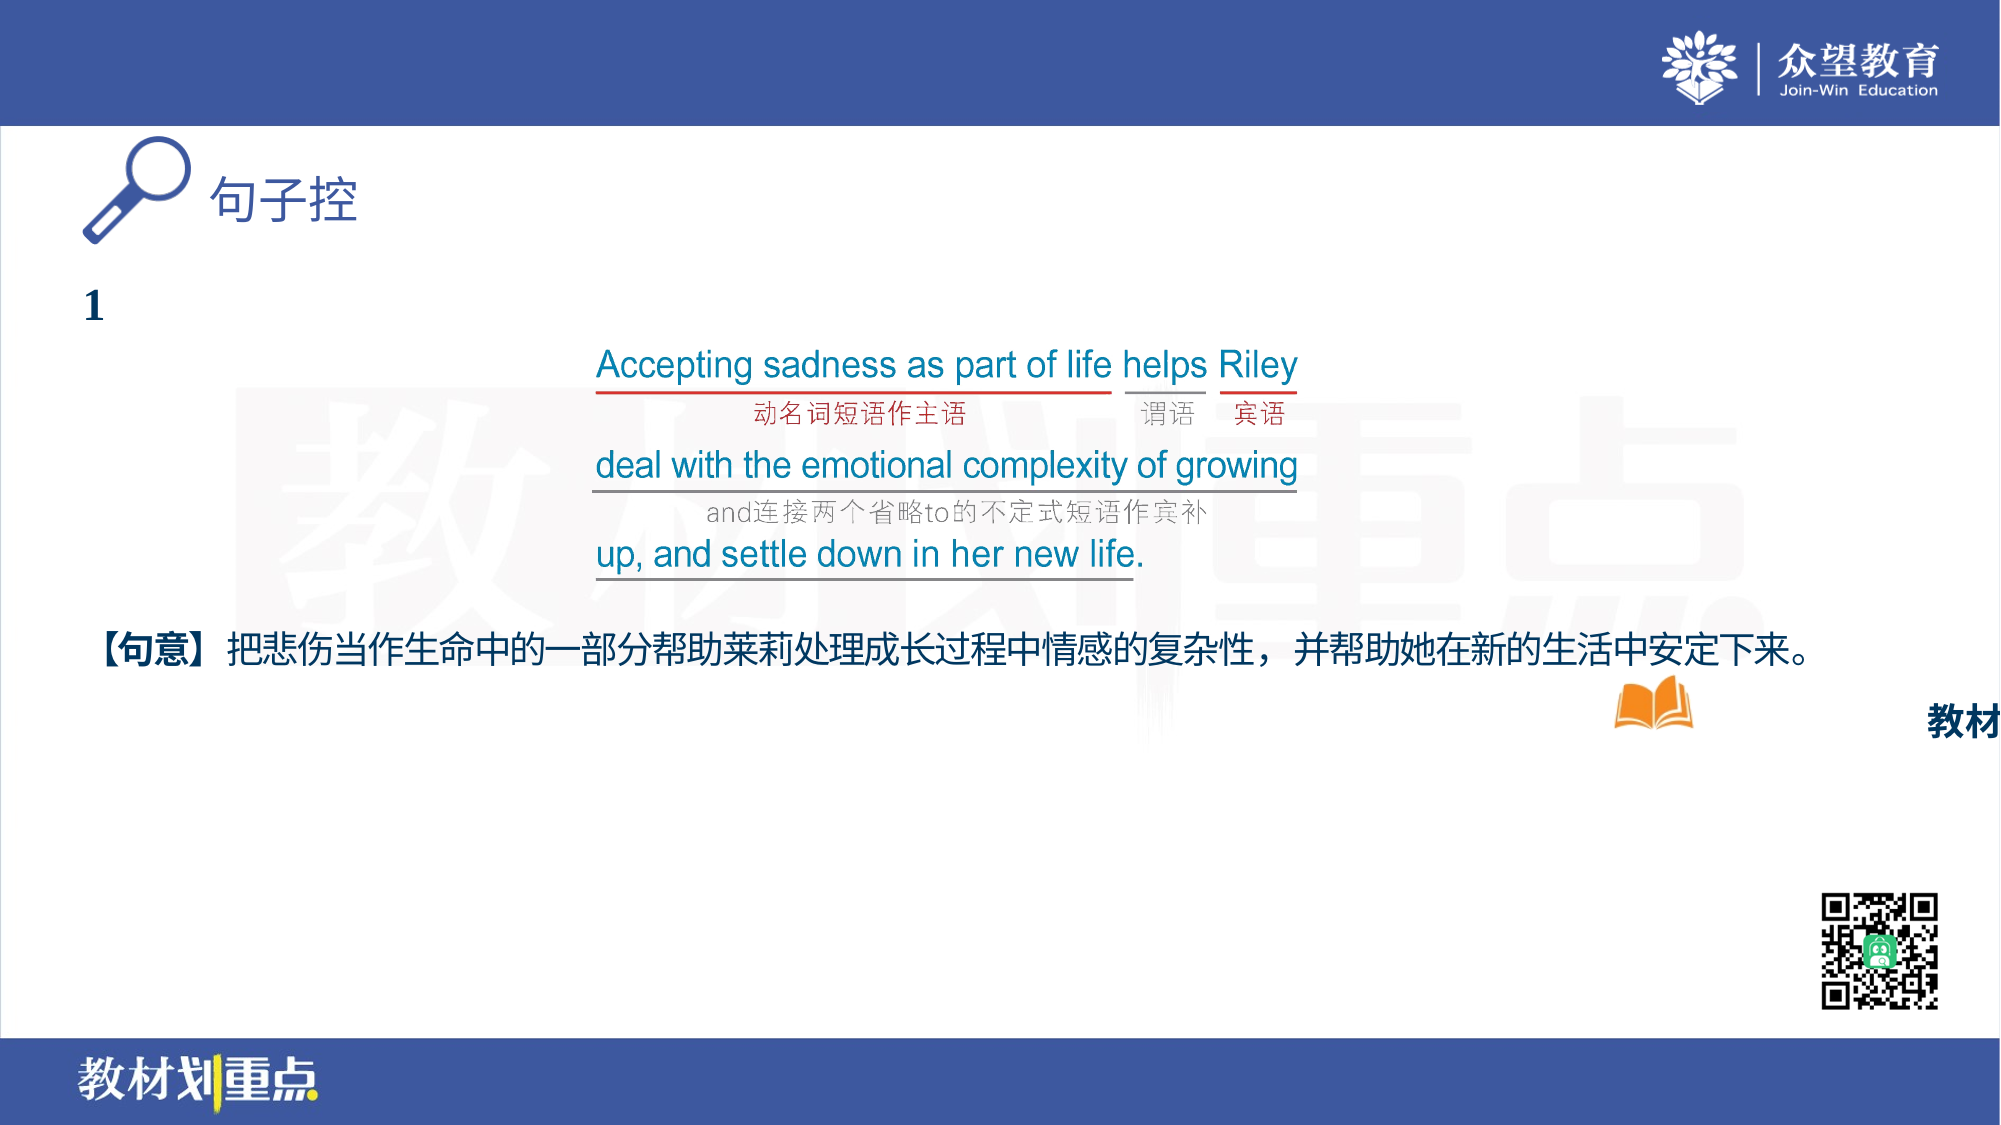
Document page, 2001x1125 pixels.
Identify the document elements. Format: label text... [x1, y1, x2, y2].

text_box 1 [82, 247, 1817, 387]
picture [0, 0, 2000, 1125]
text_box 【句意】把悲伤当作生命中的一部分帮助莱莉处理成长过程中情感的复杂性，并帮助她在新的生活中安定下来。 教材P7 [82, 602, 1817, 736]
